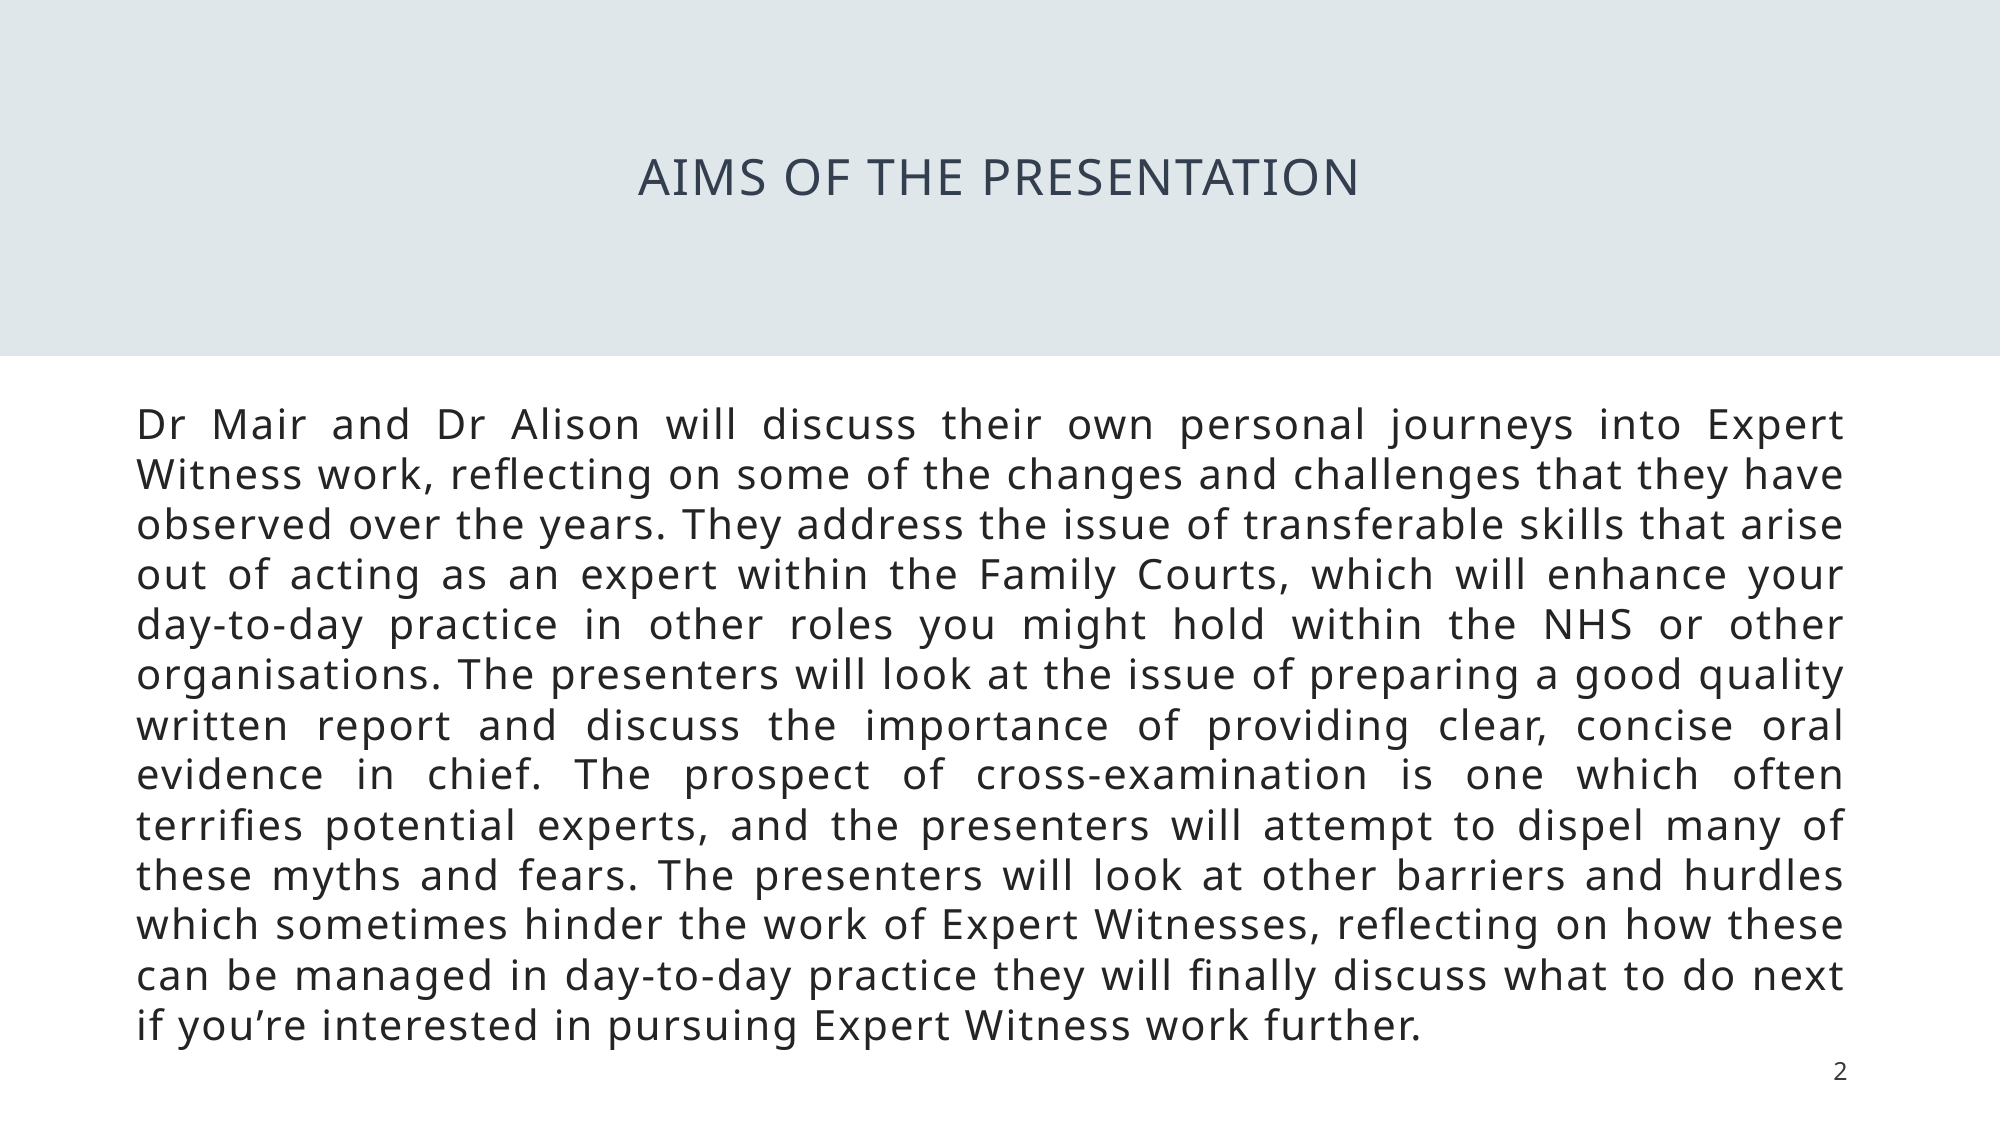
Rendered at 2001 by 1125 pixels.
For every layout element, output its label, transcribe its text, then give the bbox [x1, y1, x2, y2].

slide_number 2 [1412, 1042, 1863, 1103]
list Dr Mair and Dr Alison will discuss their own personal journeys into Expert Witness work, reflecting on some of the changes and challenges that they have observed over the years. They address the issue of transferable skills that arise out of acting as an expert within the Family Courts, which will enhance your day-to-day practice in other roles you might hold within the NHS or other organisations. The presenters will look at the issue of preparing a good quality written report and discuss the importance of providing clear, concise oral evidence in chief. The prospect of cross-examination is one which often terrifies potential experts, and the presenters will attempt to dispel many of these myths and fears. The presenters will look at other barriers and hurdles which sometimes hinder the work of Expert Witnesses, reflecting on how these can be managed in day-to-day practice they will finally discuss what to do next if you’re interested in pursuing Expert Witness work further. [121, 390, 1863, 1043]
title Aims of the Presentation [137, 98, 1863, 262]
